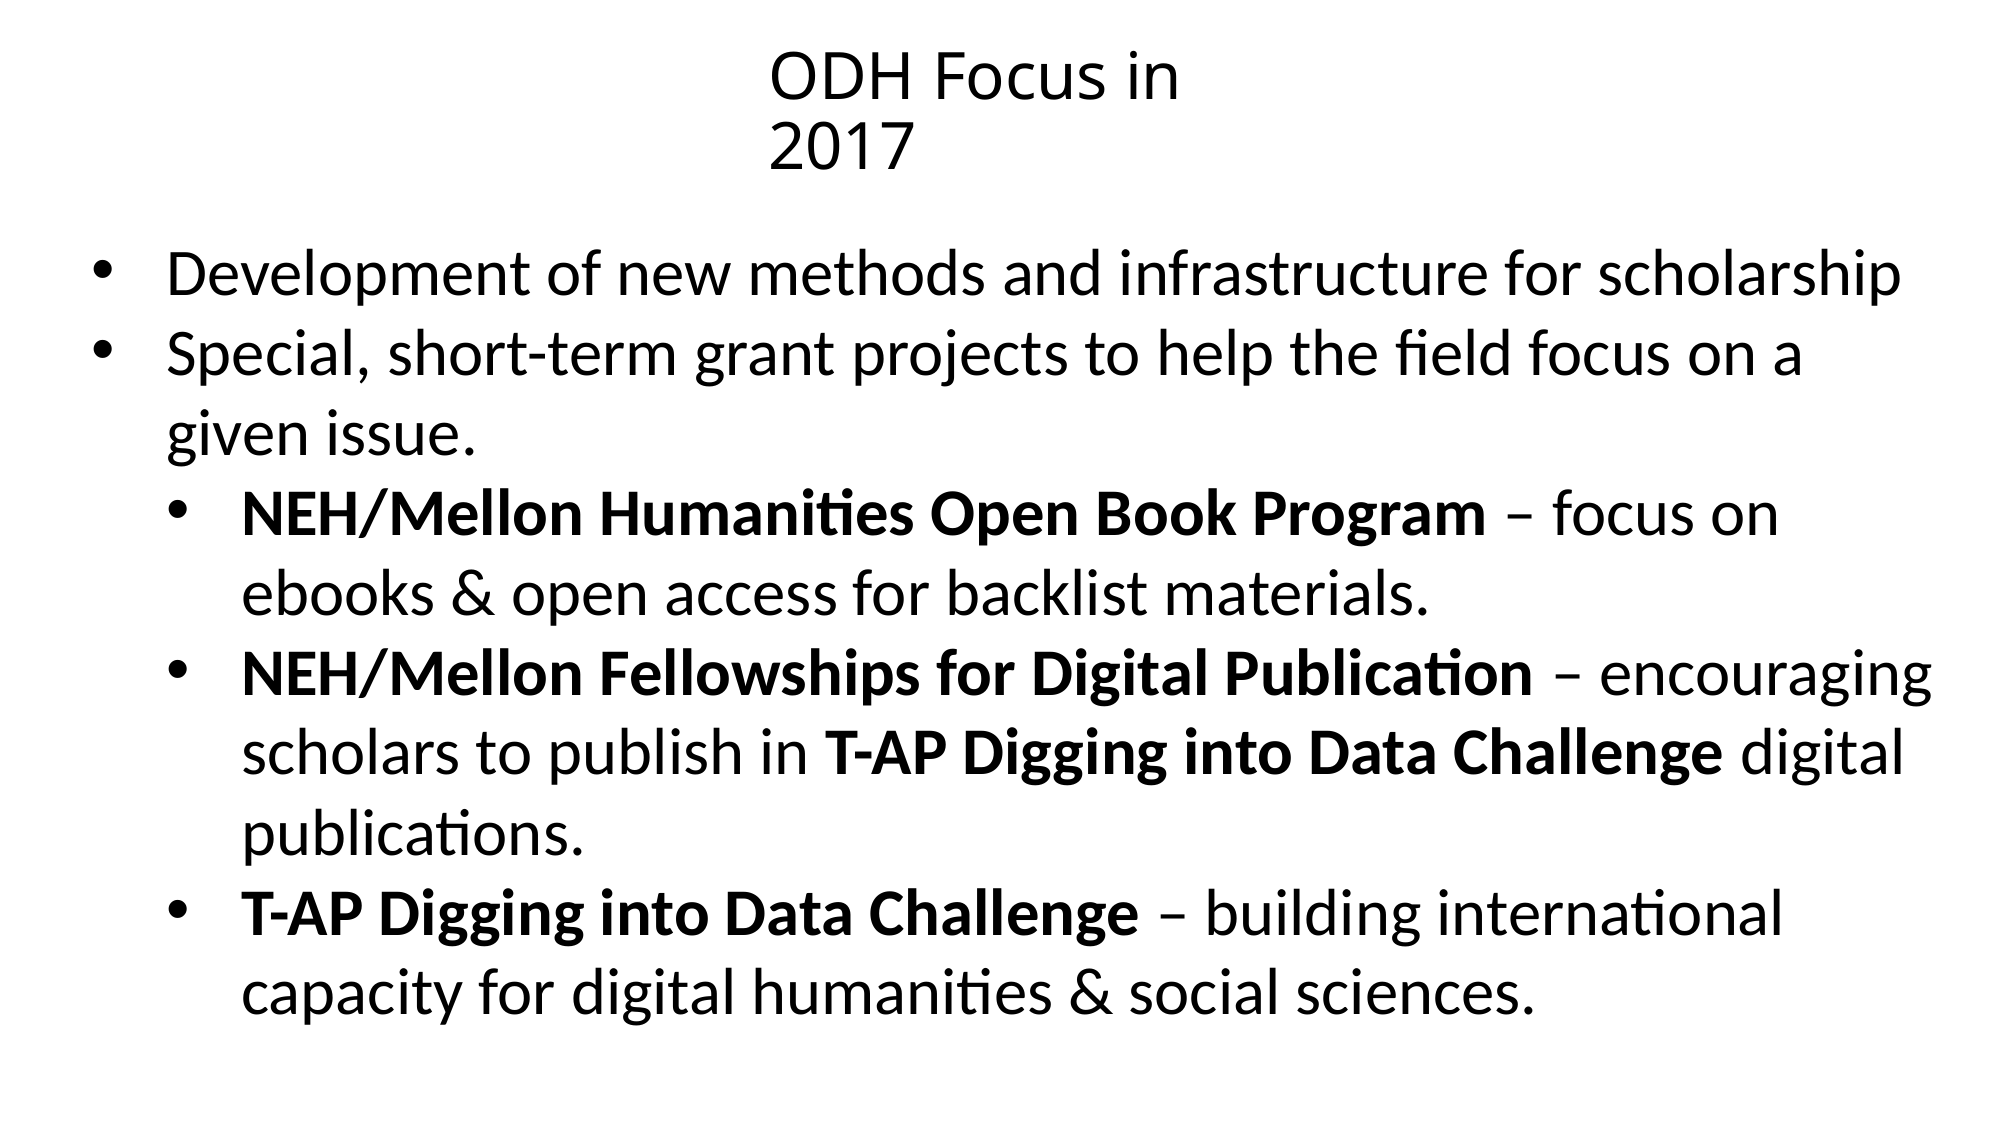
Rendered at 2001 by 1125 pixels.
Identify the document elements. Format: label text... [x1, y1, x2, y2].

text_box Development of new methods and infrastructure for scholarship Special, short-term grant projects to help the field focus on a given issue. NEH/Mellon Humanities Open Book Program – focus on ebooks & open access for backlist materials. NEH/Mellon Fellowships for Digital Publication – encouraging scholars to publish in T-AP Digging into Data Challenge digital publications. T-AP Digging into Data Challenge – building international capacity for digital humanities & social sciences. [76, 221, 1972, 1036]
title ODH Focus in 2017 [753, 35, 1333, 192]
